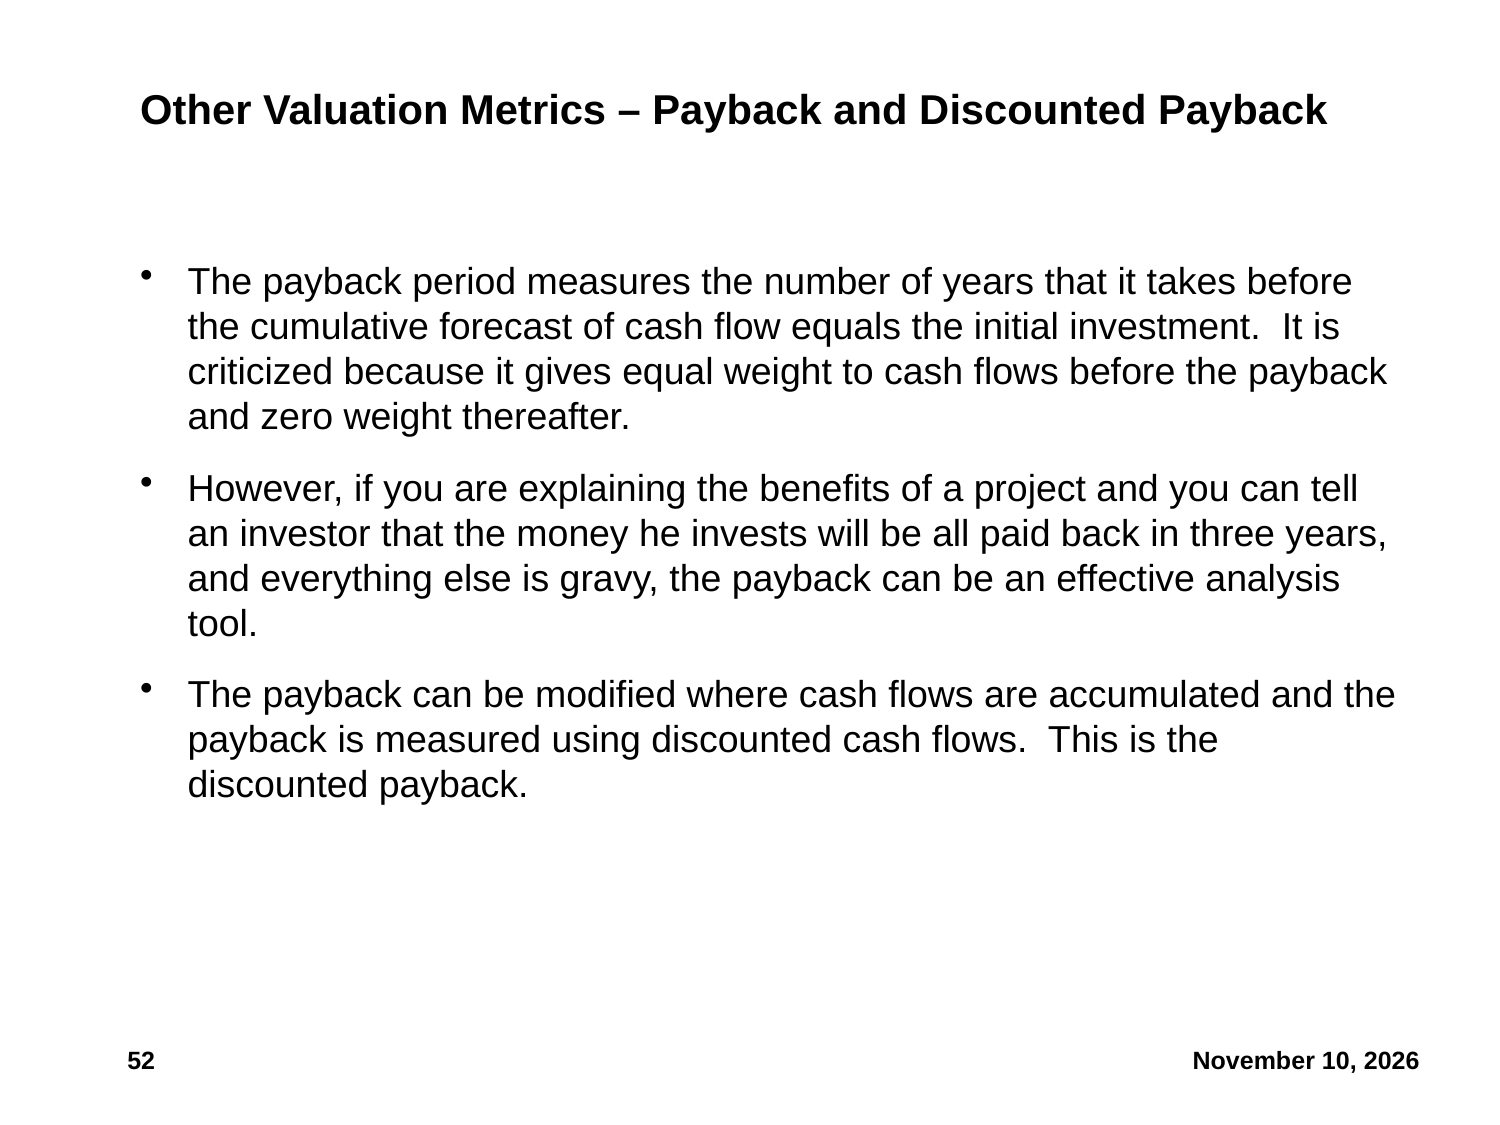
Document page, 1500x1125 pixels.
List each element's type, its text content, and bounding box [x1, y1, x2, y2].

list The payback period measures the number of years that it takes before the cumulative forecast of cash flow equals the initial investment. It is criticized because it gives equal weight to cash flows before the payback and zero weight thereafter. However, if you are explaining the benefits of a project and you can tell an investor that the money he invests will be all paid back in three years, and everything else is gravy, the payback can be an effective analysis tool. The payback can be modified where cash flows are accumulated and the payback is measured using discounted cash flows. This is the discounted payback. [124, 249, 1413, 1001]
title Other Valuation Metrics – Payback and Discounted Payback [124, 74, 1376, 226]
